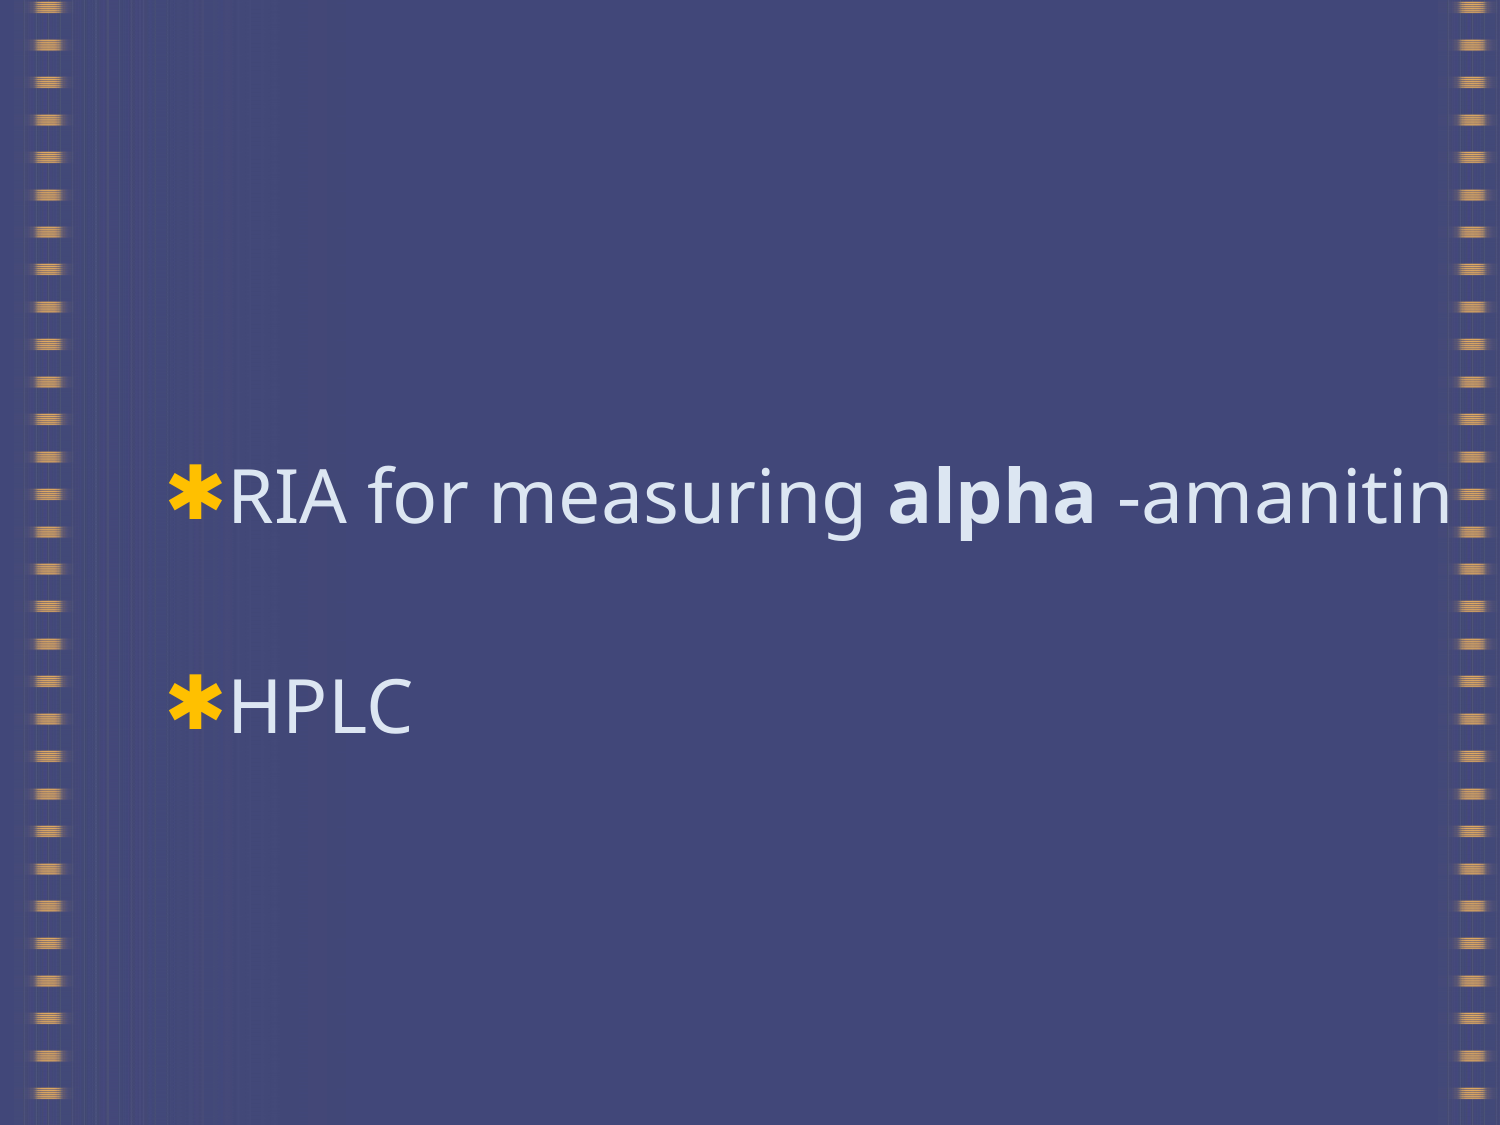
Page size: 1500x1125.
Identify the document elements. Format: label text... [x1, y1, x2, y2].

text_box RIA for measuring alpha -amanitin HPLC [0, 0, 1500, 1125]
